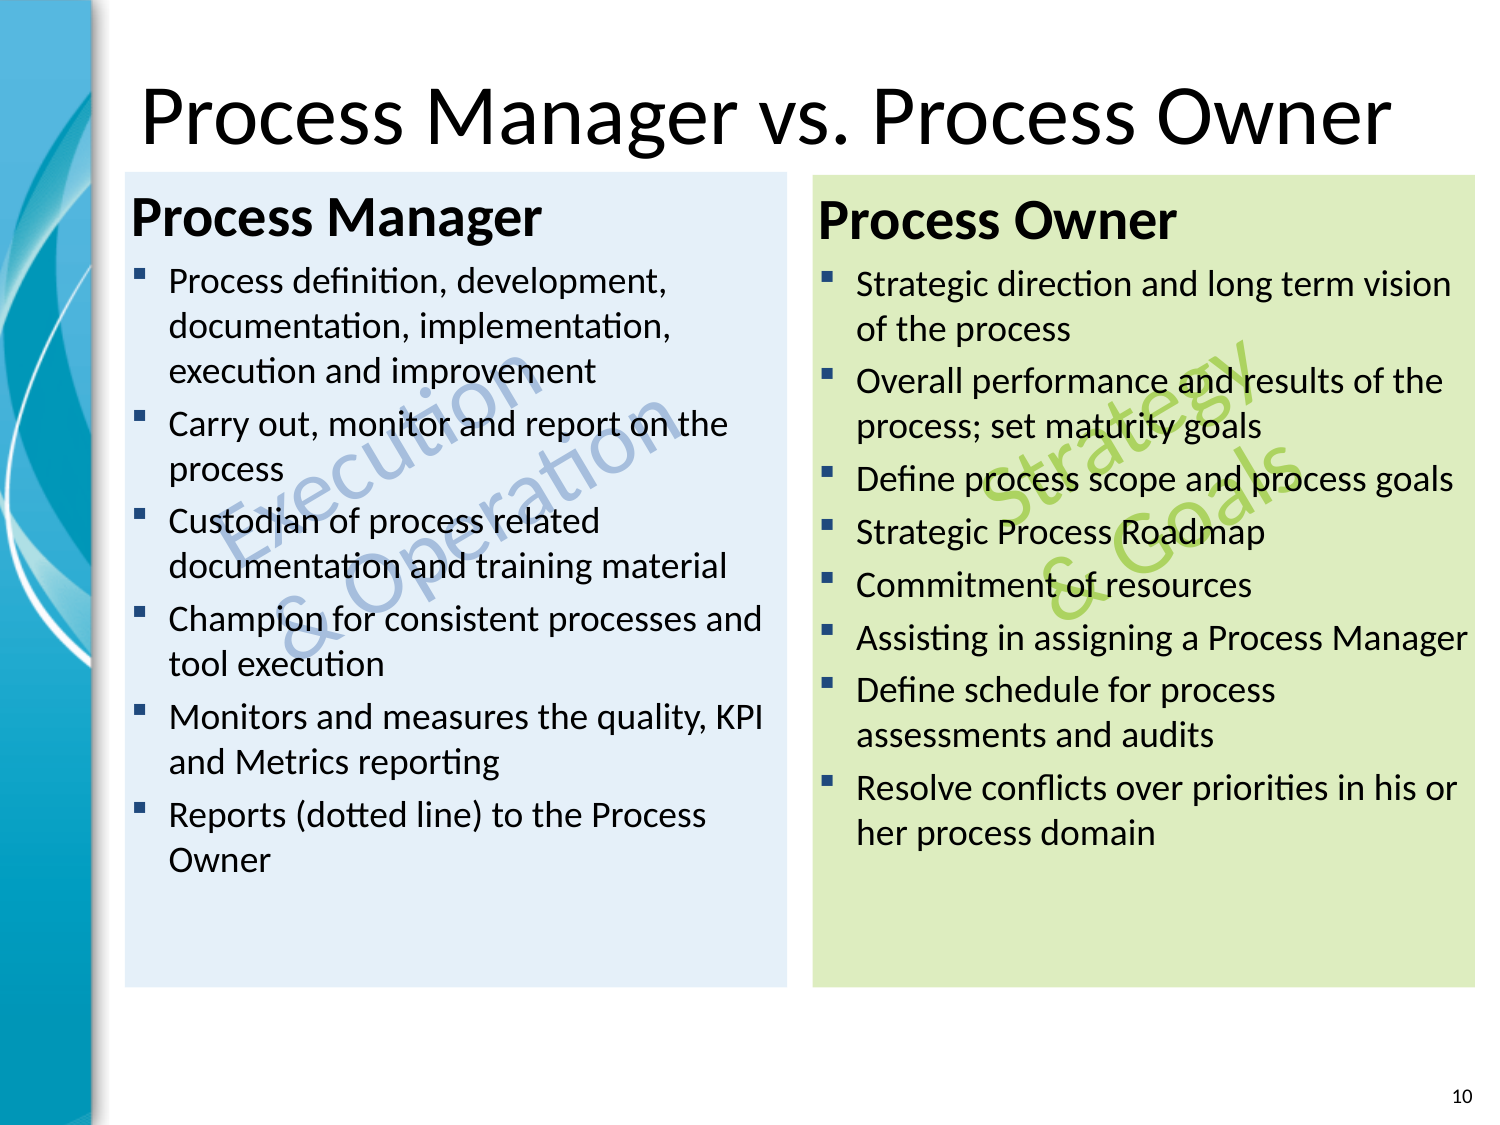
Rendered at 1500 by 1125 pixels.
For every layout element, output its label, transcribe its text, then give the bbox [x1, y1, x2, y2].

text_box Process Manager Process definition, development, documentation, implementation, execution and improvement Carry out, monitor and report on the process Custodian of process related documentation and training material Champion for consistent processes and tool execution Monitors and measures the quality, KPI and Metrics reporting Reports (dotted line) to the Process Owner [124, 171, 788, 988]
title Process Manager vs. Process Owner [125, 45, 1450, 175]
text_box Process Owner Strategic direction and long term vision of the process Overall performance and results of the process; set maturity goals Define process scope and process goals Strategic Process Roadmap Commitment of resources Assisting in assigning a Process Manager Define schedule for process assessments and audits Resolve conflicts over priorities in his or her process domain [812, 174, 1475, 988]
text_box 10 [1424, 1074, 1488, 1125]
picture [0, 0, 110, 1125]
